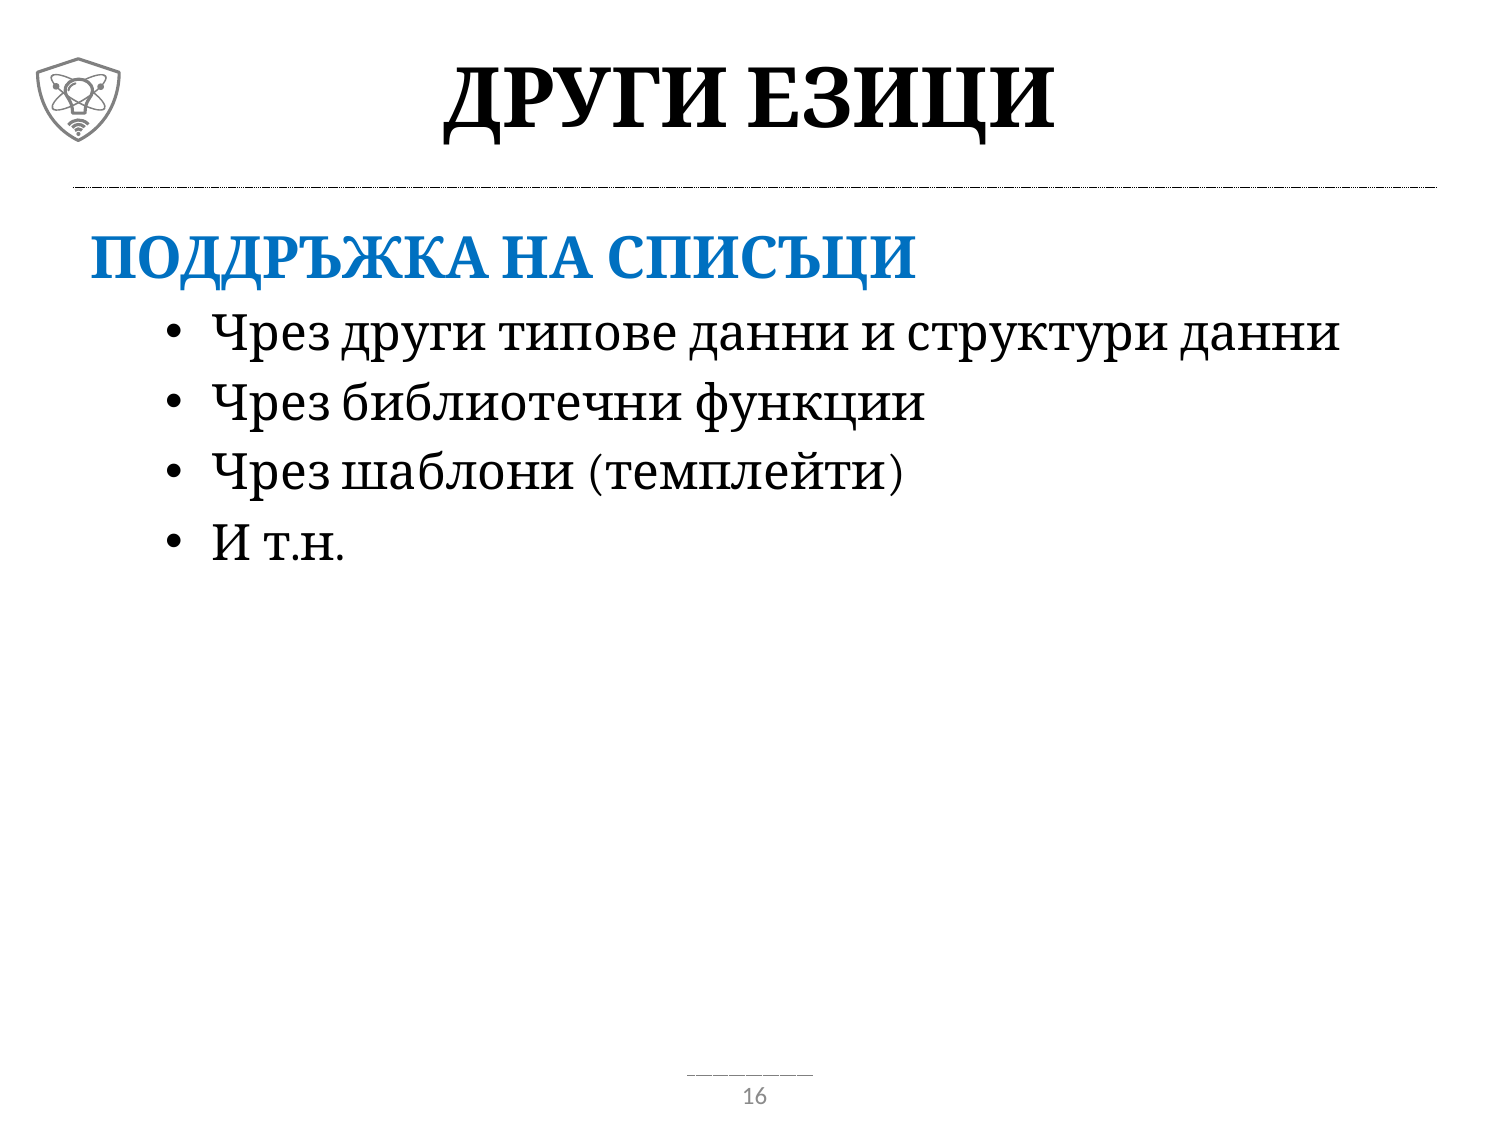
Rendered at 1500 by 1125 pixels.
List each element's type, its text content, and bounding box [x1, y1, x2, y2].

list Поддръжка на списъци Чрез други типове данни и структури данни Чрез библиотечни функции Чрез шаблони (темплейти) И т.н. [75, 212, 1450, 1063]
slide_number 16 [579, 1065, 930, 1125]
title Други езици [0, 0, 1500, 188]
